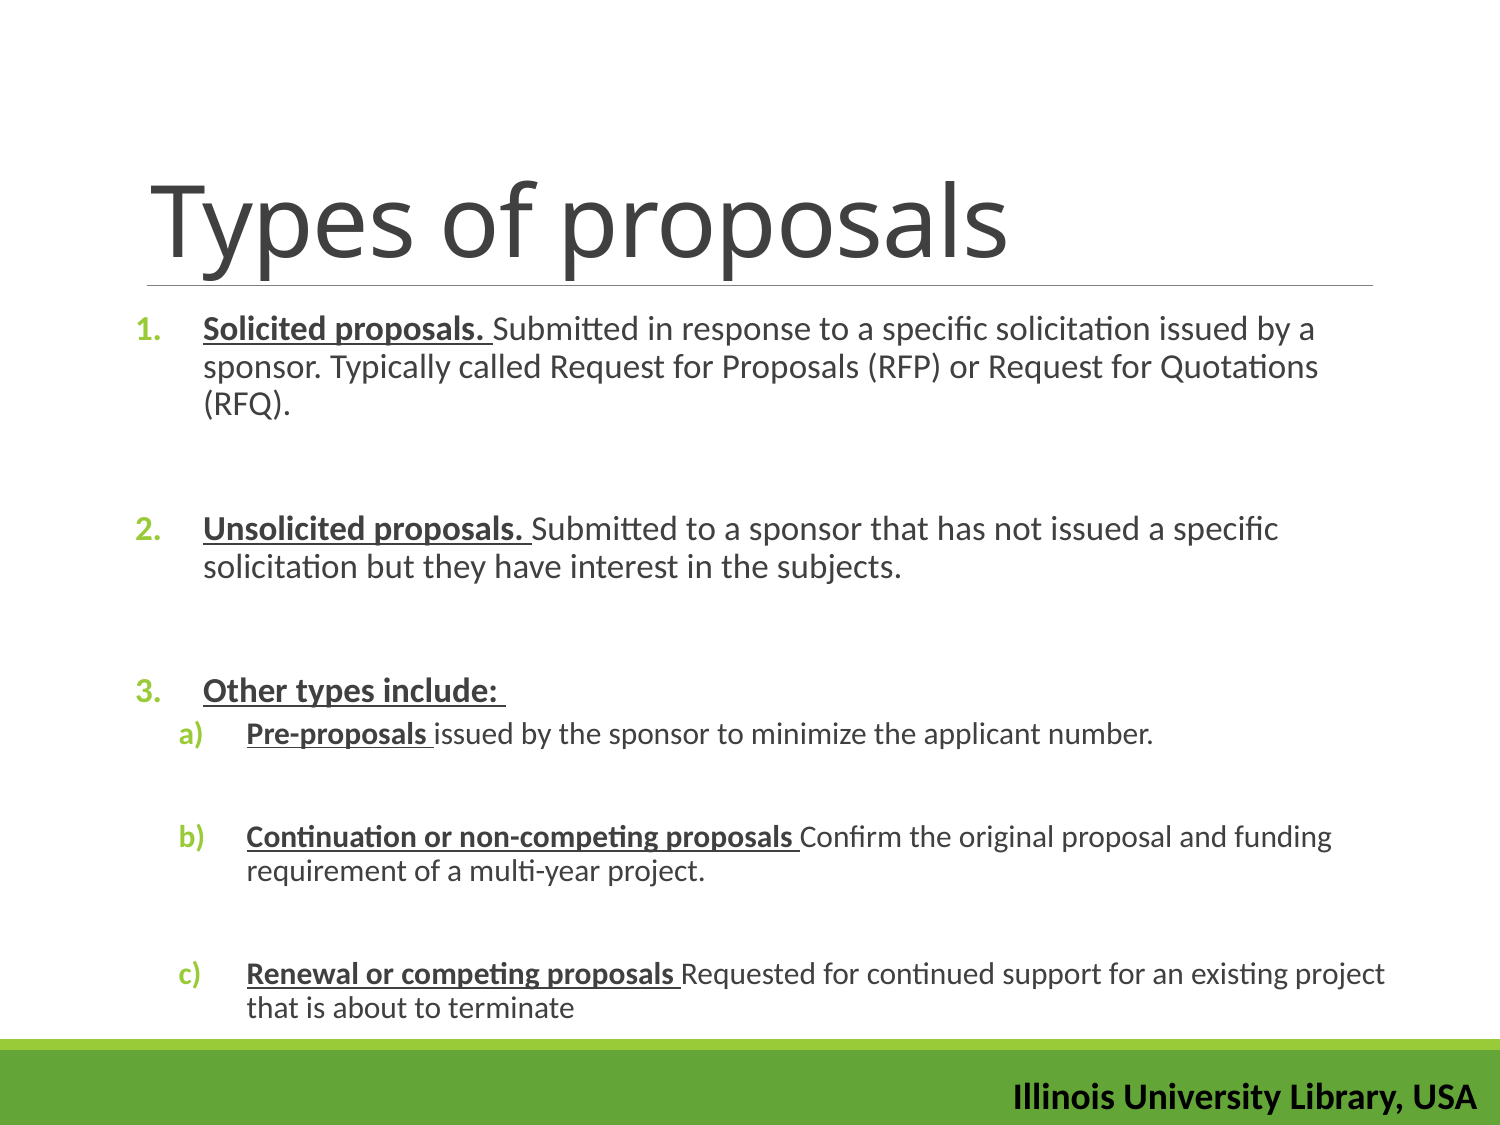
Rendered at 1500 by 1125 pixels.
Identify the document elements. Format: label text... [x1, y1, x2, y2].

title Types of proposals [135, 47, 1373, 285]
list Solicited proposals. Submitted in response to a specific solicitation issued by a sponsor. Typically called Request for Proposals (RFP) or Request for Quotations (RFQ). Unsolicited proposals. Submitted to a sponsor that has not issued a specific solicitation but they have interest in the subjects. Other types include: Pre-proposals issued by the sponsor to minimize the applicant number. Continuation or non-competing proposals Confirm the original proposal and funding requirement of a multi-year project. Renewal or competing proposals Requested for continued support for an existing project that is about to terminate [135, 302, 1408, 1042]
text_box Illinois University Library, USA [998, 1064, 1500, 1125]
